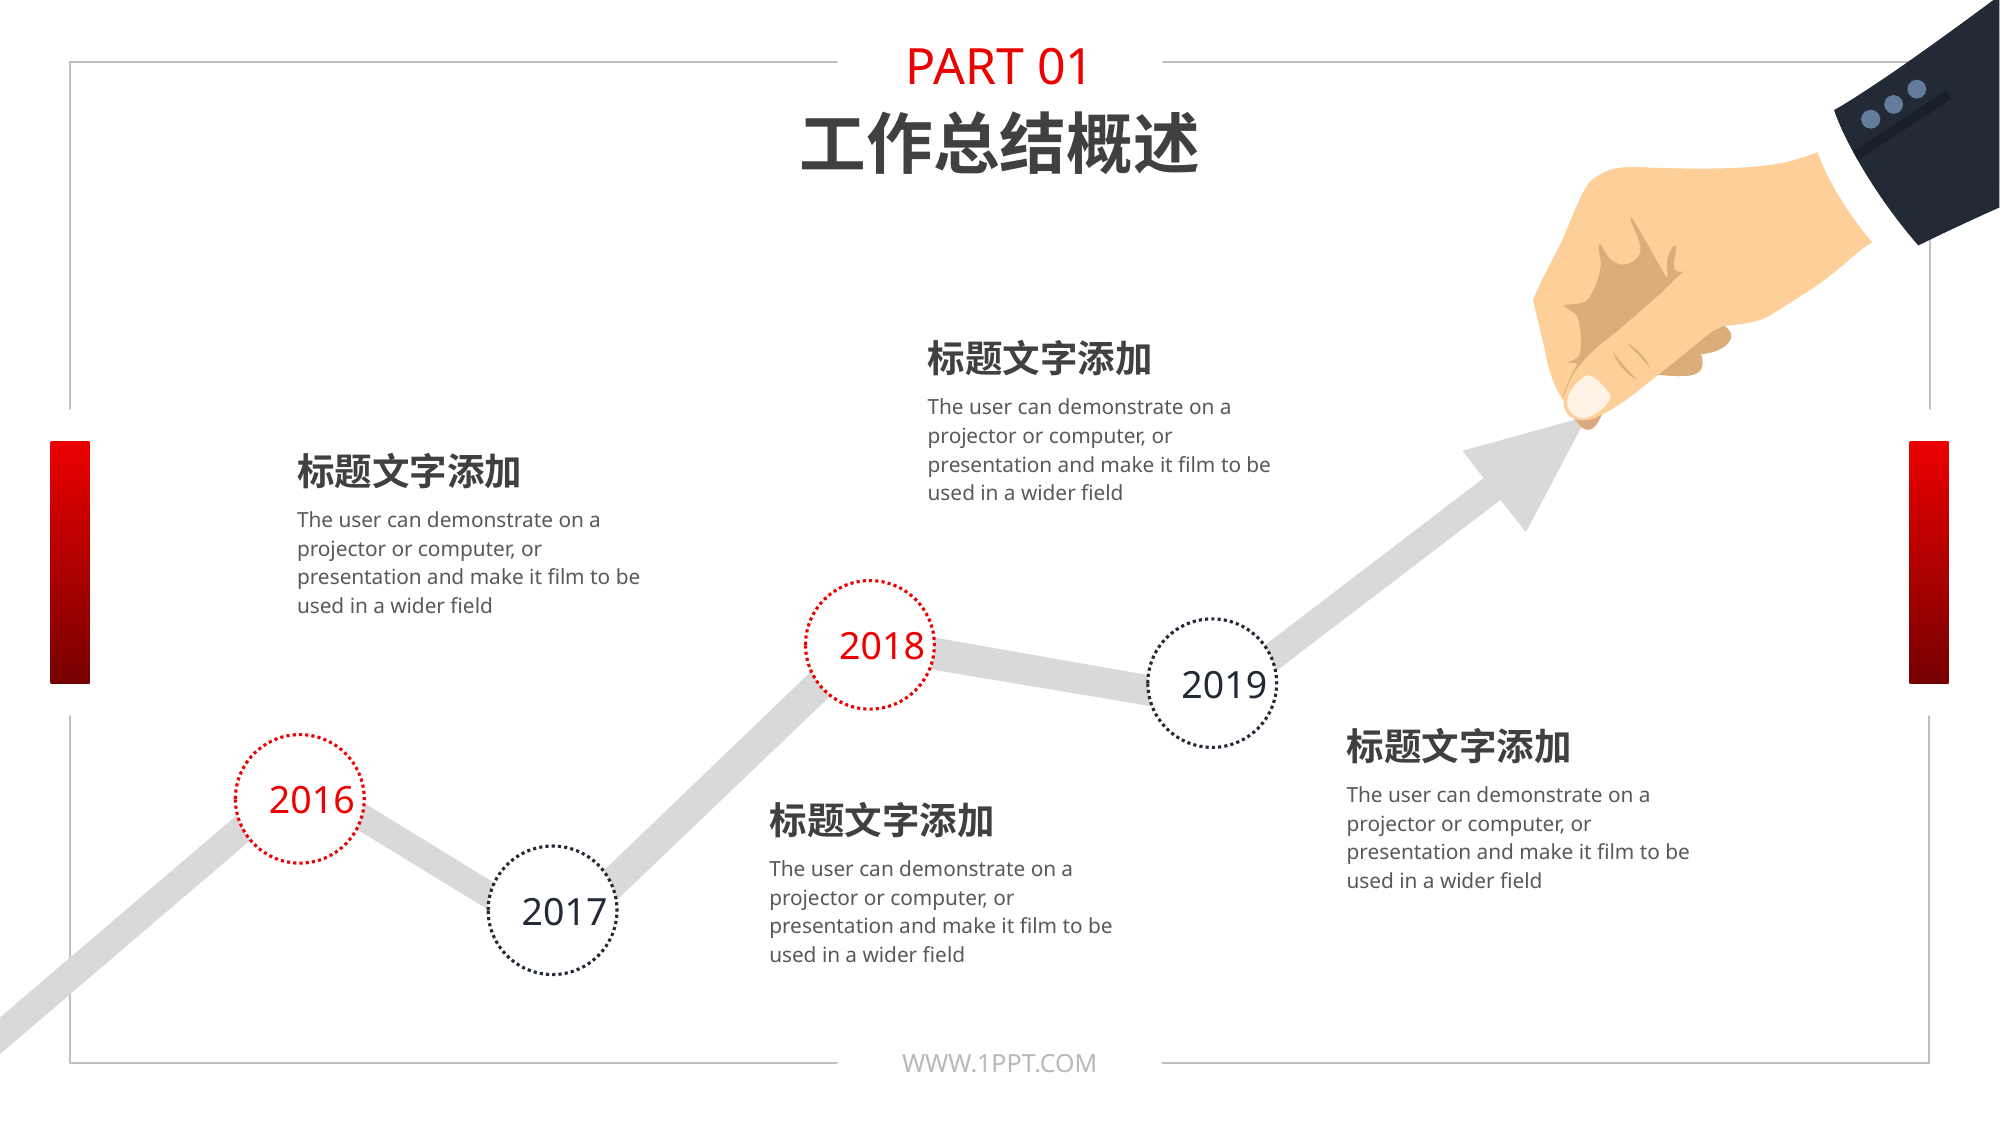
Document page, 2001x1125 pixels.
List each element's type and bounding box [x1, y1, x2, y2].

text_box [754, 789, 1141, 976]
text_box [782, 26, 1217, 191]
text_box [253, 709, 363, 776]
text_box [0, 0, 2000, 1054]
text_box [1331, 715, 1718, 902]
text_box [869, 683, 1073, 789]
text_box [282, 440, 669, 627]
text_box [912, 327, 1299, 514]
